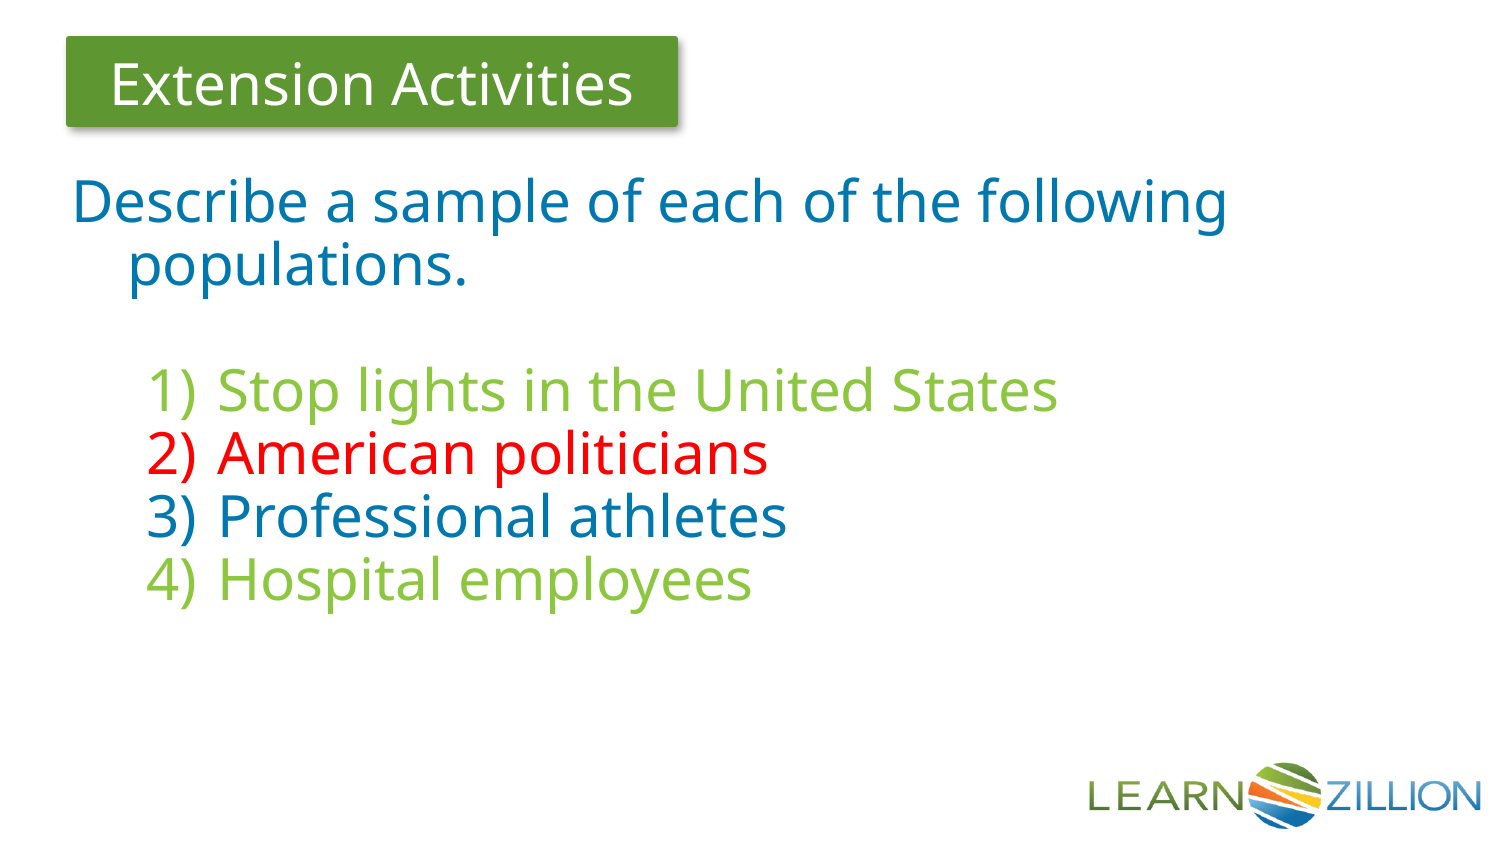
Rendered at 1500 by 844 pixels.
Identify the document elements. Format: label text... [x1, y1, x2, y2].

text_box Extension Activities [68, 38, 676, 124]
picture [1087, 759, 1482, 831]
text_box Describe a sample of each of the following populations. Stop lights in the United States American politicians Professional athletes Hospital employees [56, 165, 1463, 684]
